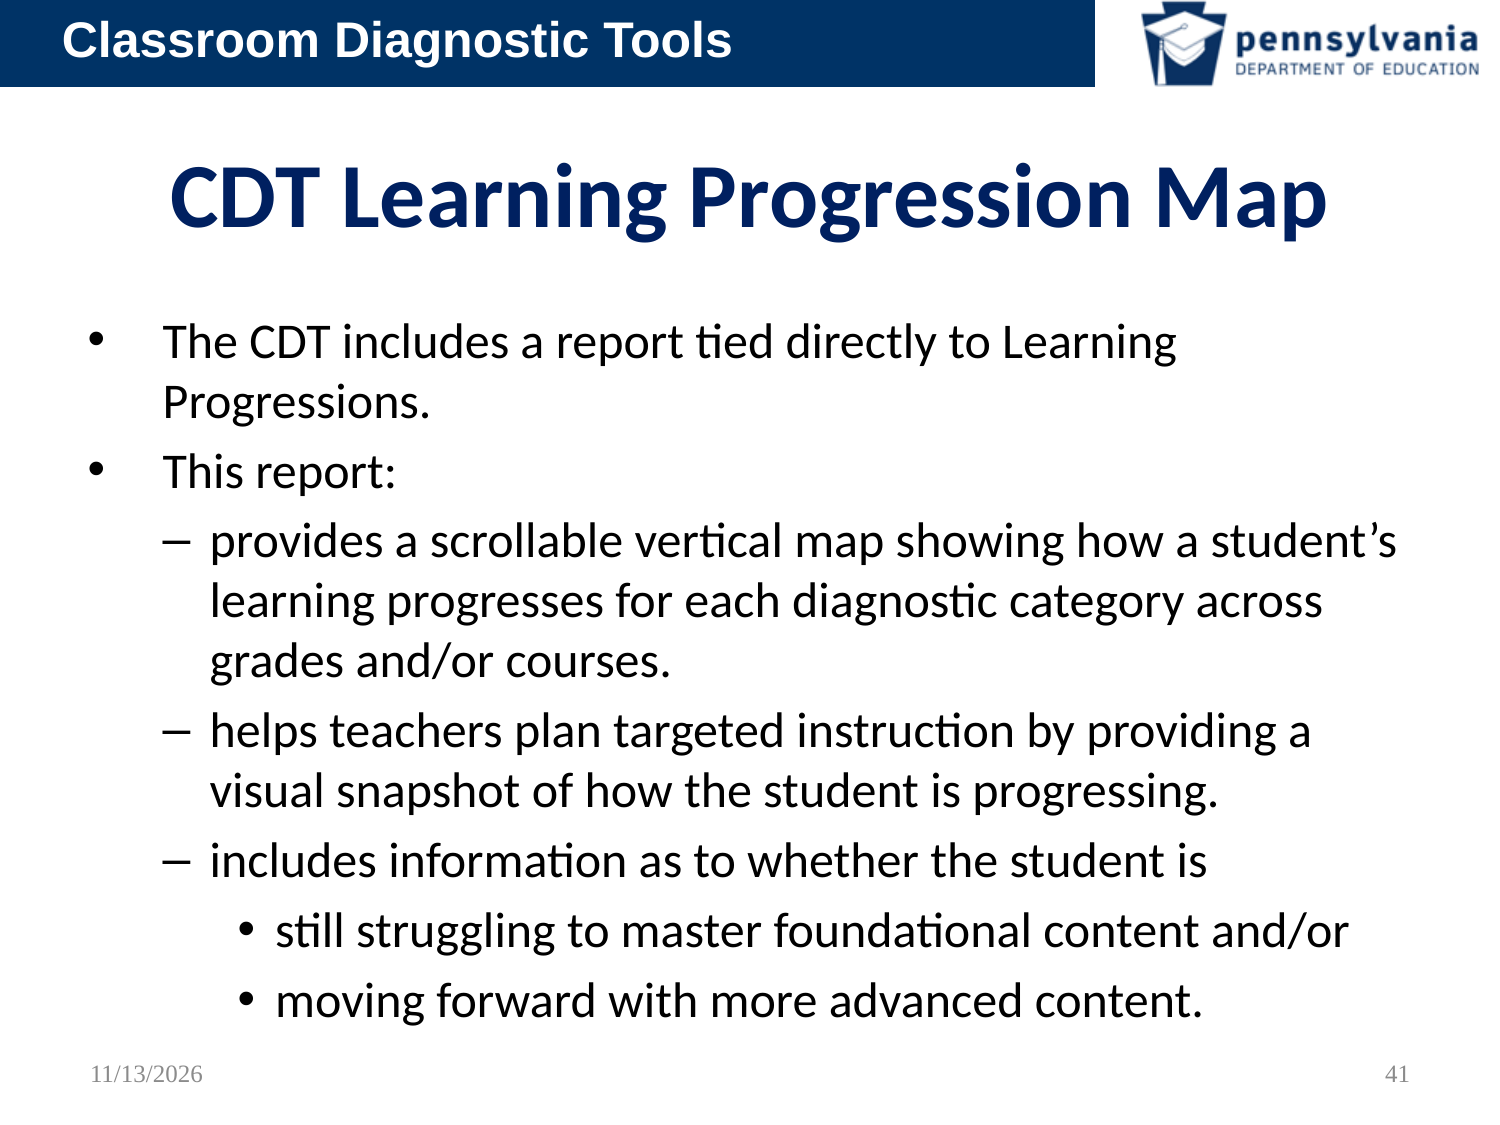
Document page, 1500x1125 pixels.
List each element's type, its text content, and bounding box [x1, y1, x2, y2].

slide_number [75, 1042, 425, 1103]
title CDT Learning Progression Map [74, 41, 1426, 230]
picture [1134, 0, 1485, 90]
list The CDT includes a report tied directly to Learning Progressions. This report: provides a scrollable vertical map showing how a student’s learning progresses for each diagnostic category across grades and/or courses. helps teachers plan targeted instruction by providing a visual snapshot of how the student is progressing. includes information as to whether the student is still struggling to master foundational content and/or moving forward with more advanced content. [72, 300, 1441, 1125]
slide_number 41 [1074, 1042, 1425, 1103]
